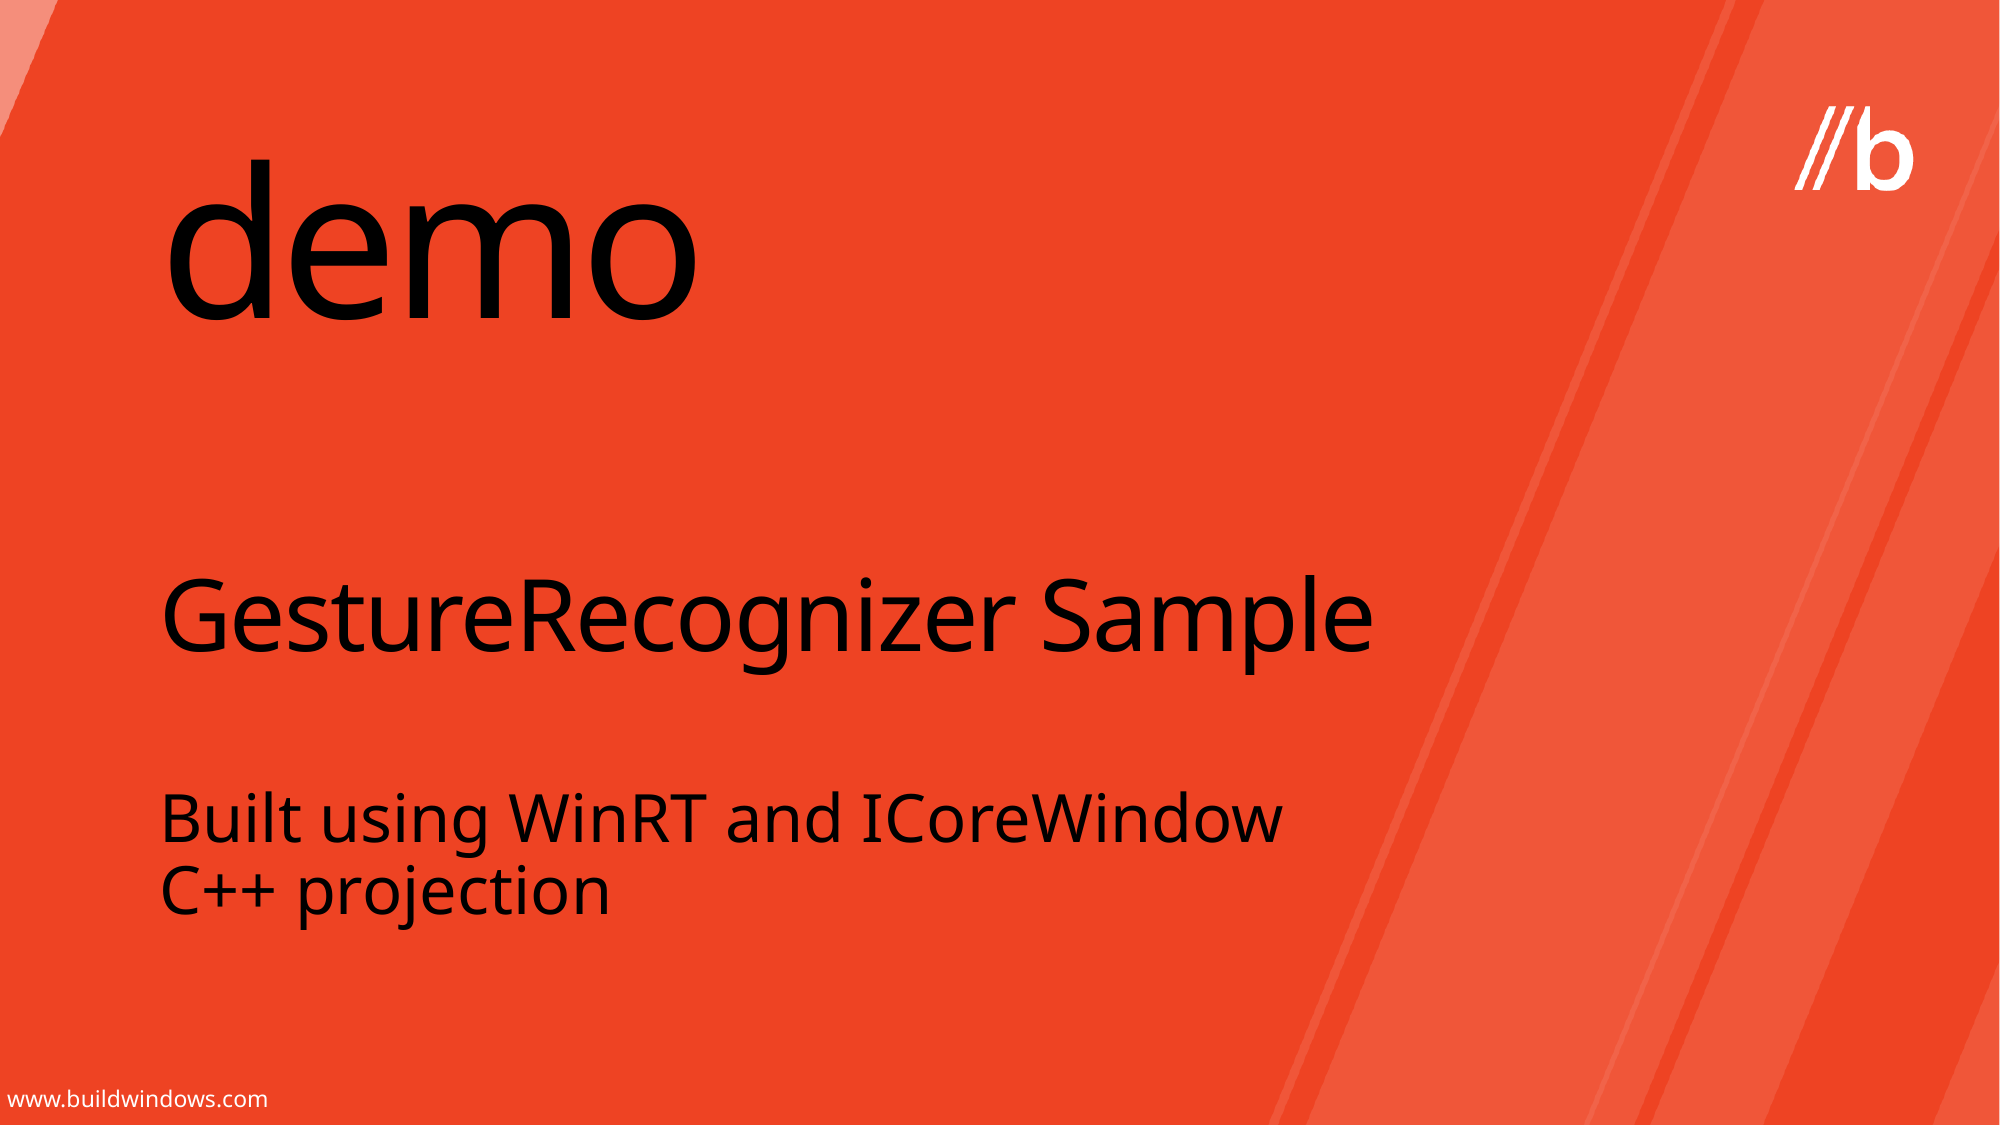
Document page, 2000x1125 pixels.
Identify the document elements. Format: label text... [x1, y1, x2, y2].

subtitle Built using WinRT and ICoreWindow C++ projection [159, 785, 1315, 861]
list demo [159, 138, 1571, 365]
picture [0, 0, 2000, 1125]
title GestureRecognizer Sample [159, 494, 1782, 744]
